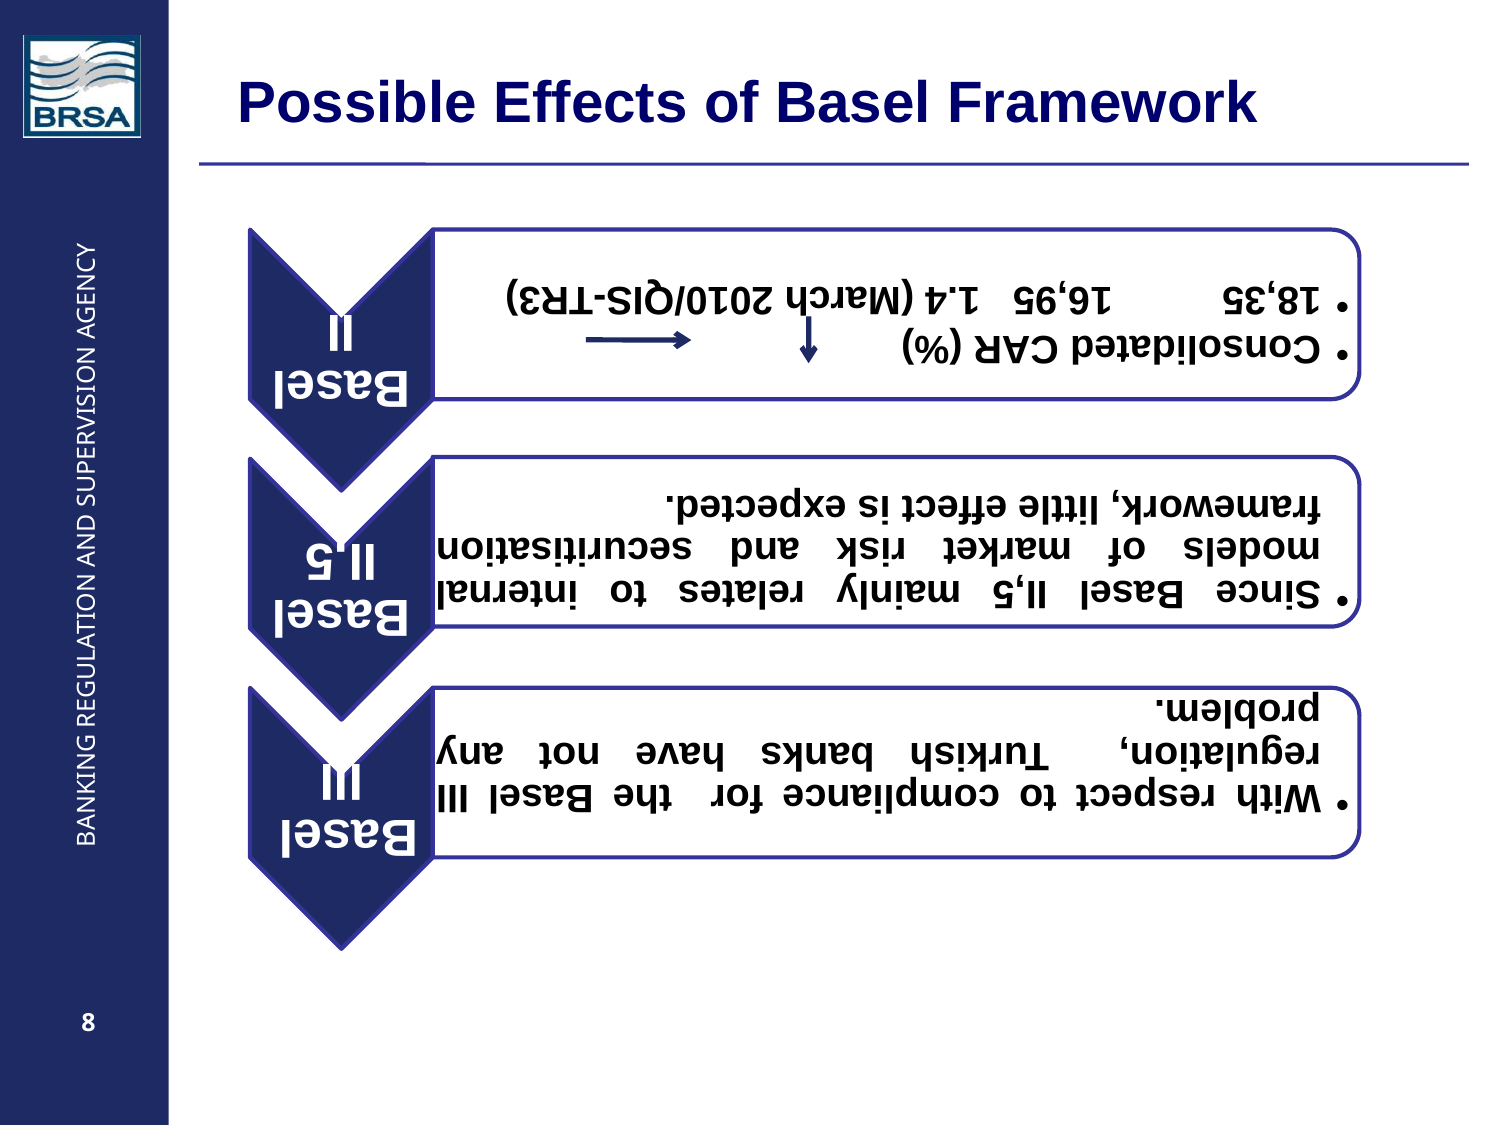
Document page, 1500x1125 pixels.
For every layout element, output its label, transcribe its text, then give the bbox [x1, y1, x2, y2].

picture [23, 35, 141, 138]
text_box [249, 228, 1360, 950]
title Possible Effects of Basel Framework [222, 34, 1418, 163]
